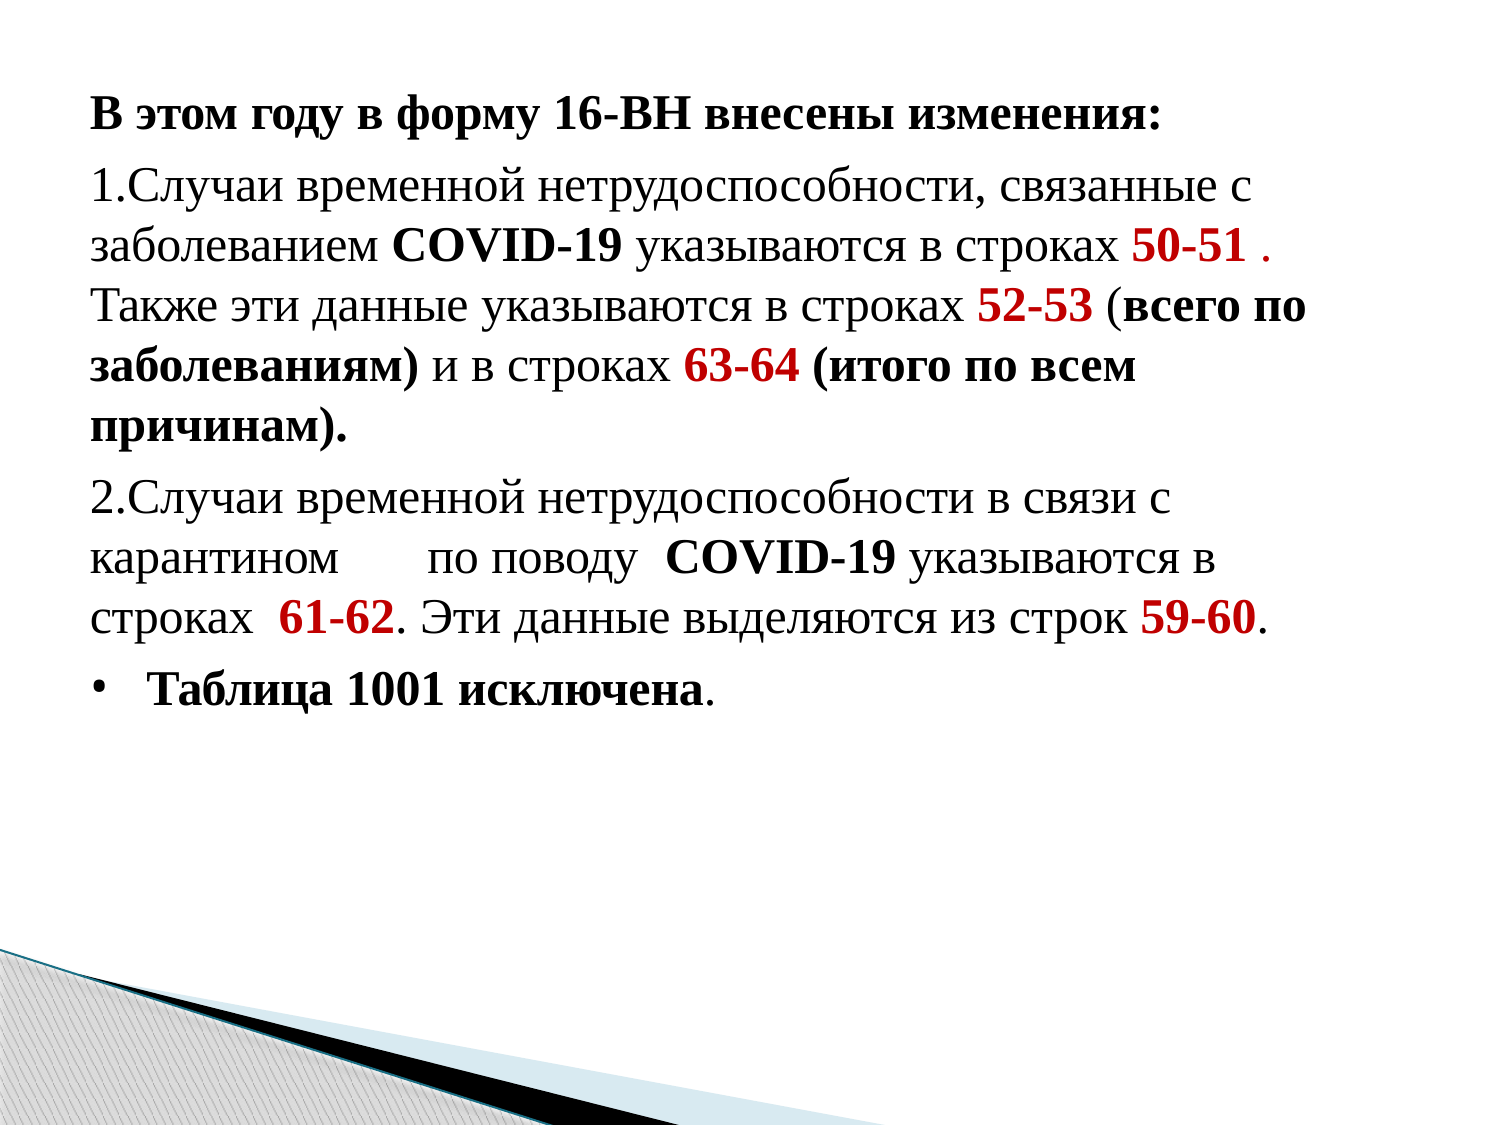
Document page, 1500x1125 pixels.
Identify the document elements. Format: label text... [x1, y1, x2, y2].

text_box В этом году в форму 16-ВН внесены изменения: 1.Случаи временной нетрудоспособности, связанные с заболеванием COVID-19 указываются в строках 50-51 . Также эти данные указываются в строках 52-53 (всего по заболеваниям) и в строках 63-64 (итого по всем причинам). 2.Случаи временной нетрудоспособности в связи с карантином по поводу COVID-19 указываются в строках 61-62. Эти данные выделяются из строк 59-60. Таблица 1001 исключена. [87, 65, 1354, 716]
